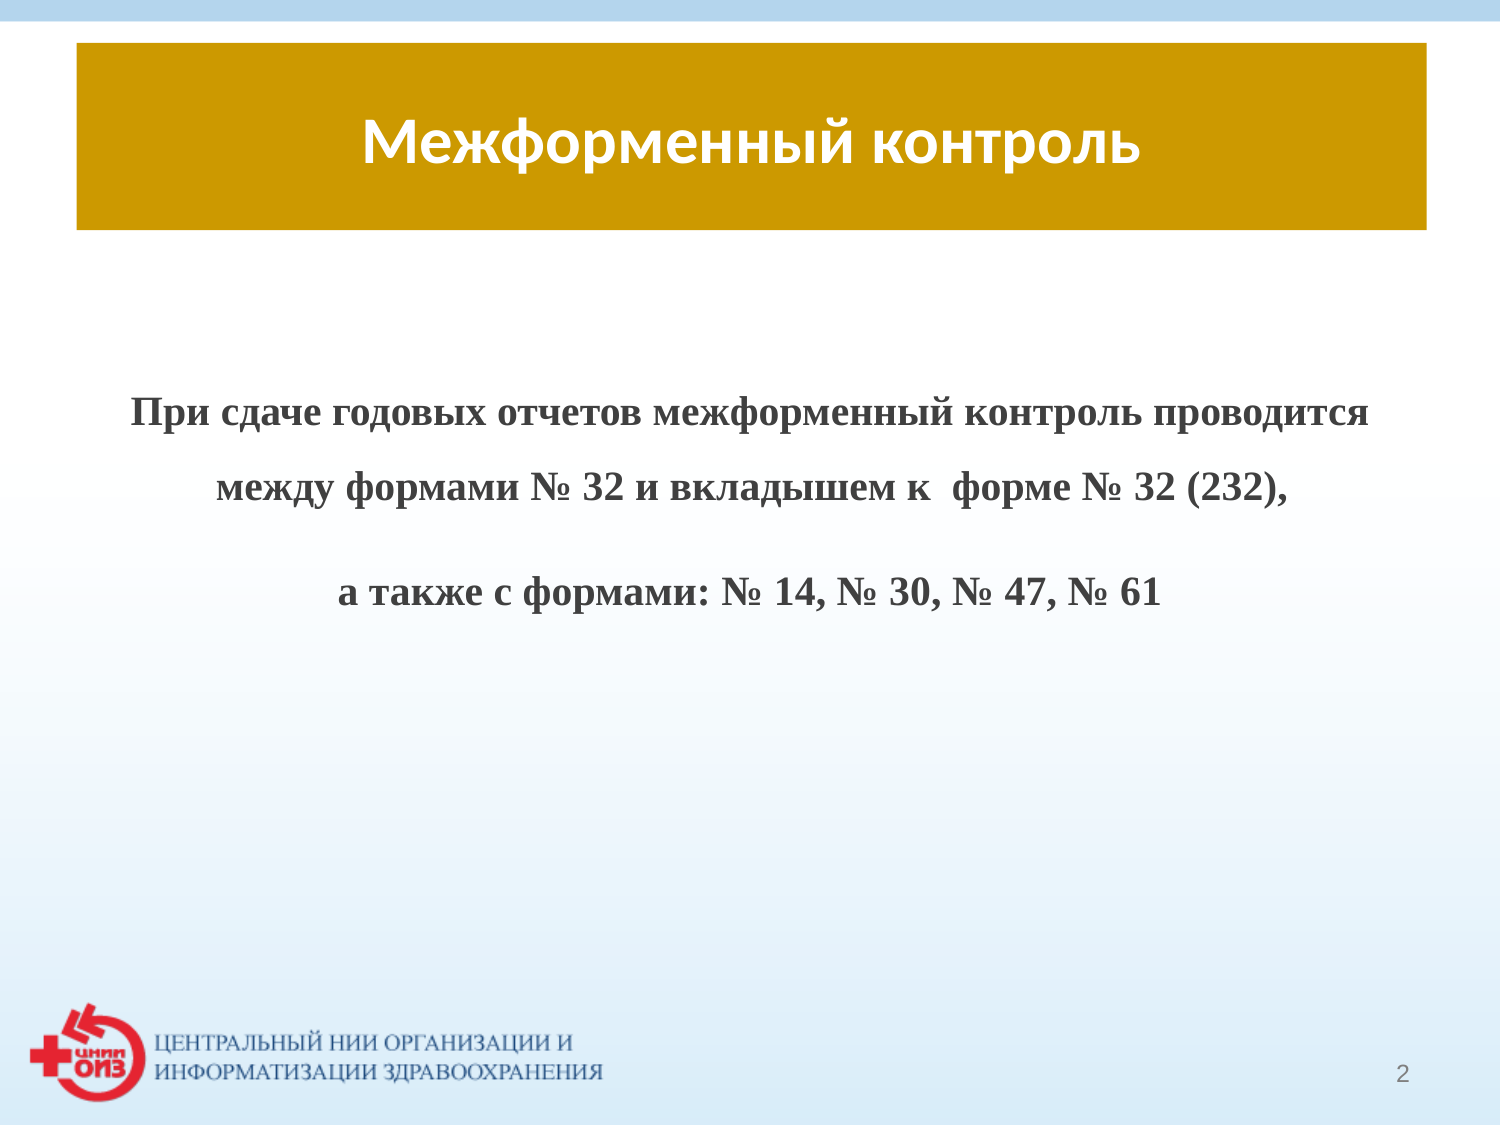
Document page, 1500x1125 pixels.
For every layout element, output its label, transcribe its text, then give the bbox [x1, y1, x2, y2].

slide_number 2 [1074, 1042, 1425, 1103]
title Межформенный контроль [76, 42, 1427, 231]
list При сдаче годовых отчетов межформенный контроль проводится между формами № 32 и вкладышем к форме № 32 (232), а также с формами: № 14, № 30, № 47, № 61 [75, 262, 1425, 1005]
picture [0, 0, 1500, 1125]
